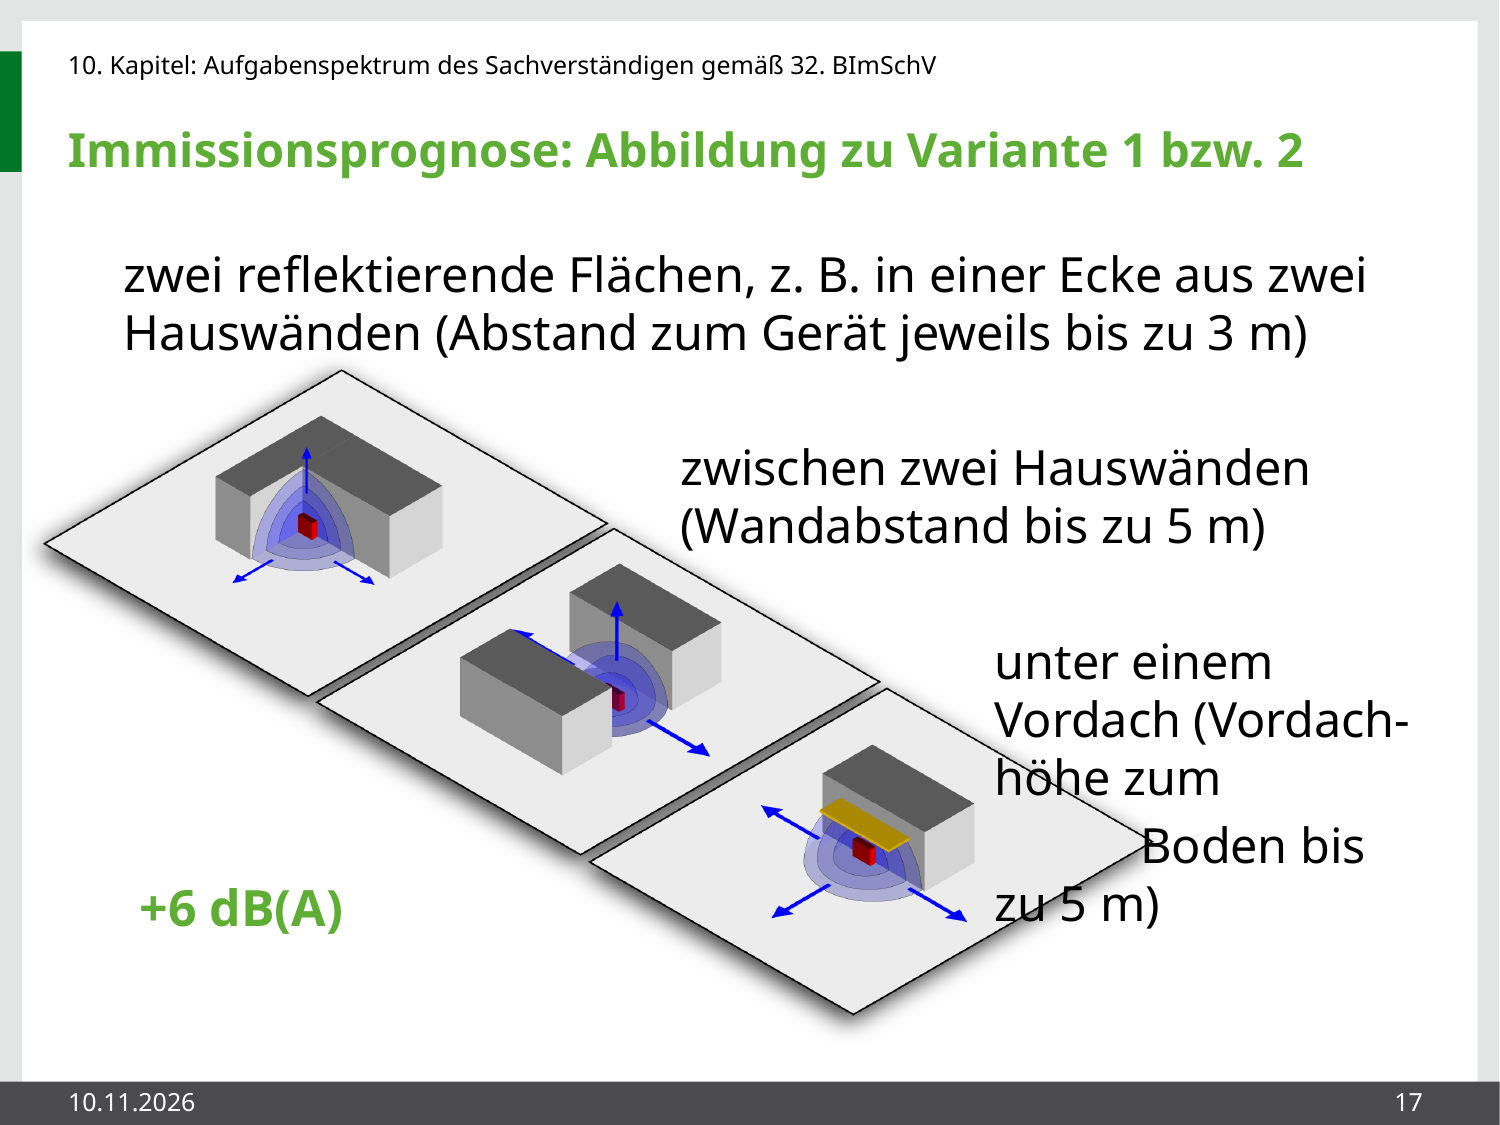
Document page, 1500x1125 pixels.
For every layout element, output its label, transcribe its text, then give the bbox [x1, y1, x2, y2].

title Immissionsprognose: Abbildung zu Variante 1 bzw. 2 [67, 77, 1427, 178]
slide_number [68, 1082, 231, 1125]
slide_number 17 [1331, 1082, 1423, 1125]
picture [10, 349, 1176, 1049]
list zwei reflektierende Flächen, z. B. in einer Ecke aus zwei Hauswänden (Abstand zum Gerät jeweils bis zu 3 m) zwischen zwei Hauswänden (Wandabstand bis zu 5 m) unter einem Vordach (Vordach- höhe zum Boden bis zu 5 m) [123, 243, 1459, 1045]
